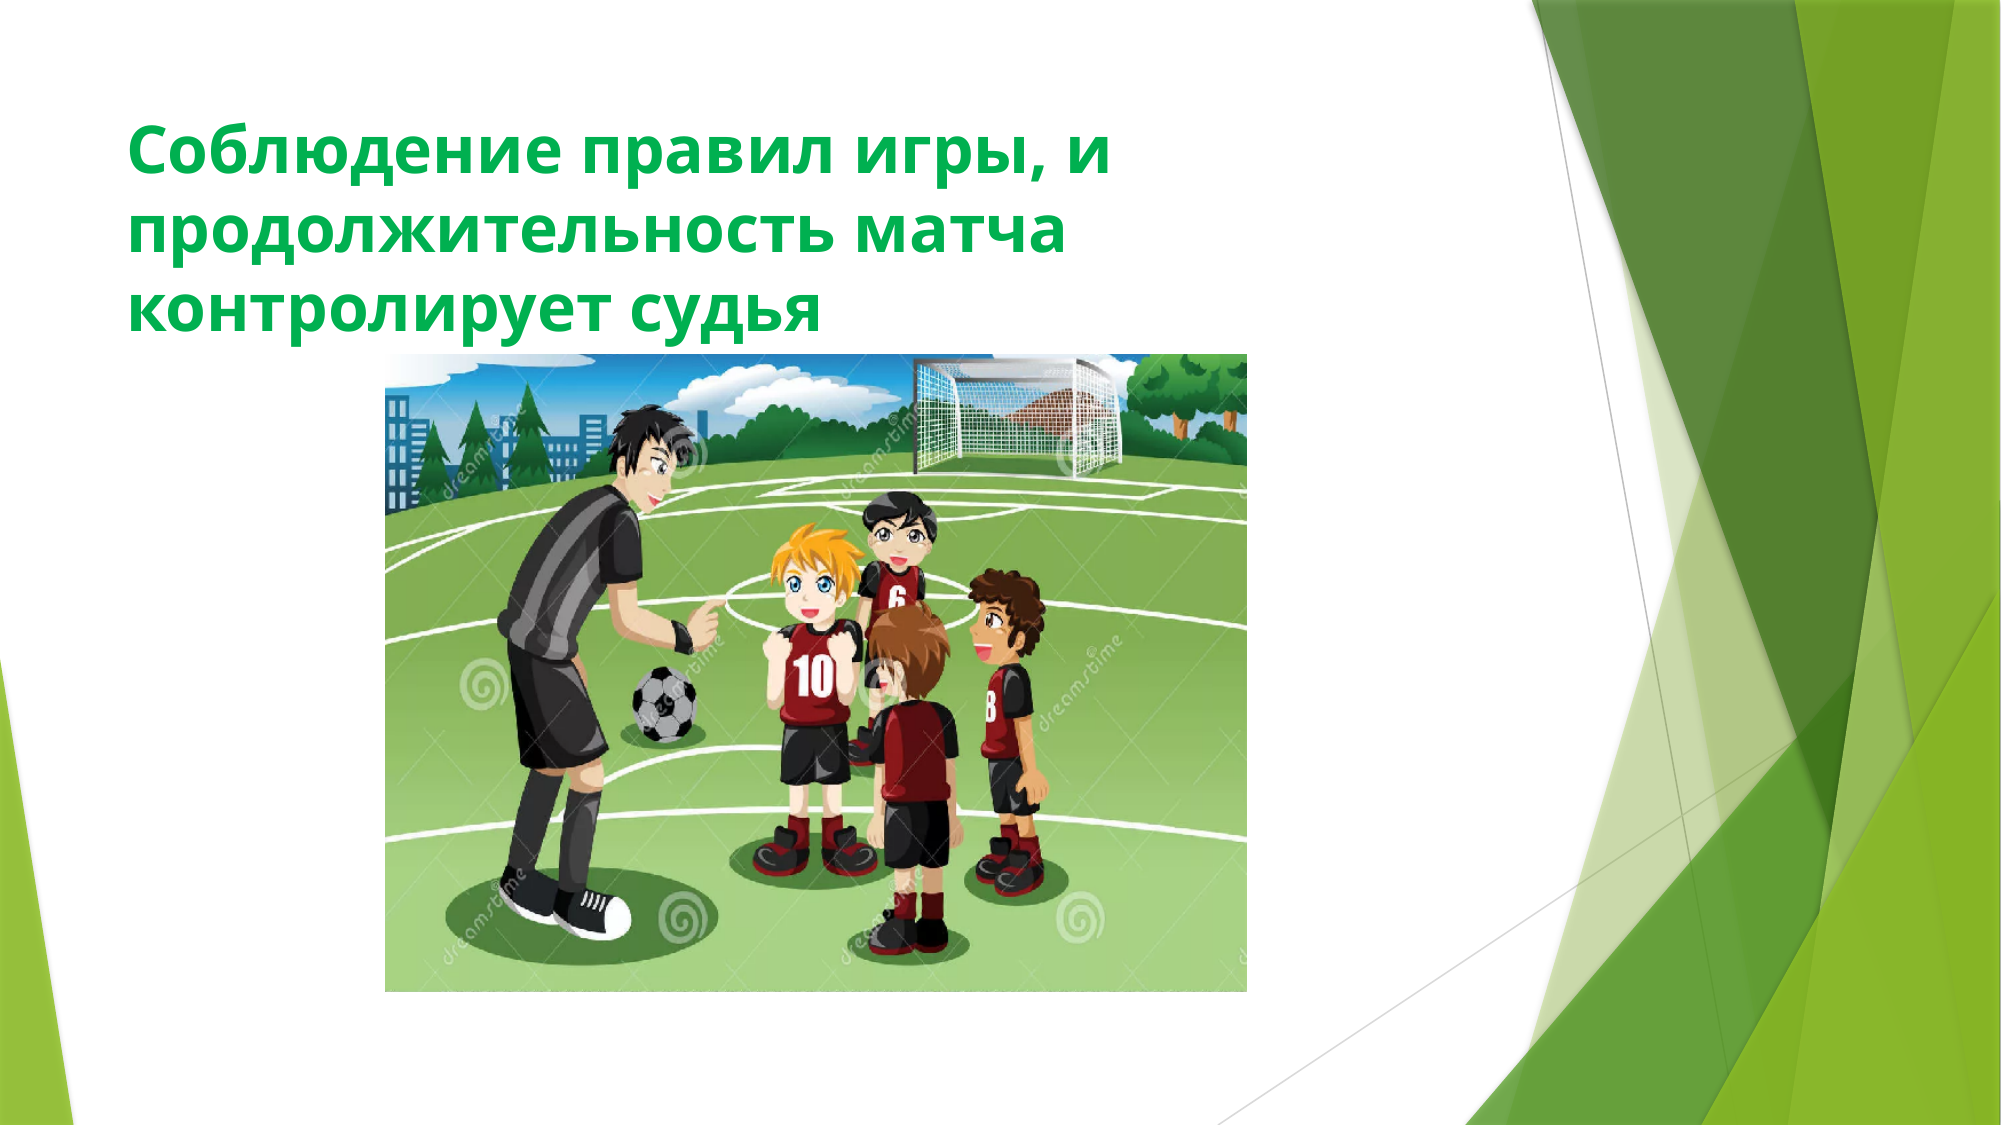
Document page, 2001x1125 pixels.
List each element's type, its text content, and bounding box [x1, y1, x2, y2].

title Соблюдение правил игры, и продолжительность матча контролирует судья [111, 99, 1522, 355]
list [385, 353, 1248, 992]
